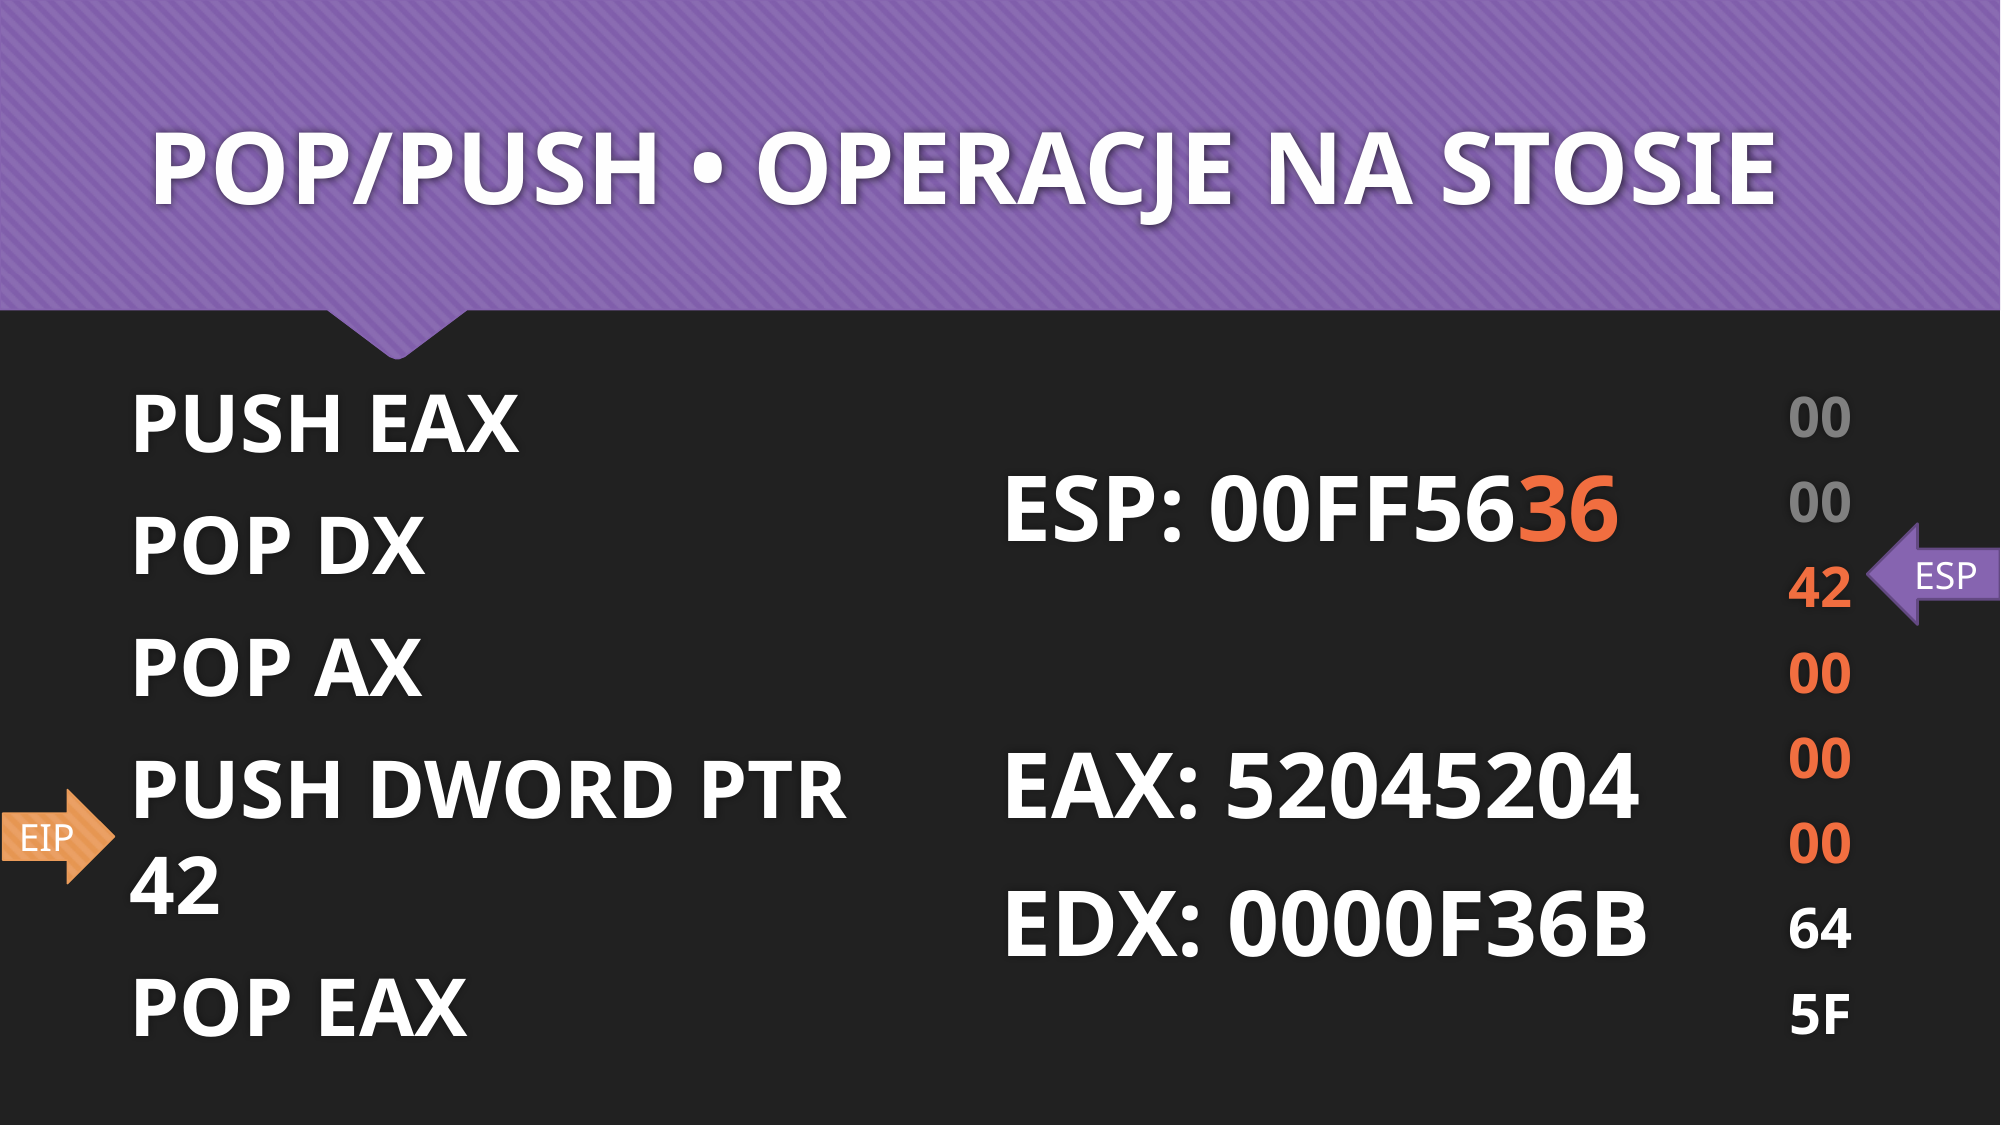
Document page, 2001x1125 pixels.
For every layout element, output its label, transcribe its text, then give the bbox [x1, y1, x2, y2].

text_box ESP: 00FF5636 EAX: 52045204 EDX: 0000F36B [985, 365, 1717, 1060]
list PUSH EAX POP DX POP AX PUSH DWORD PTR 42 POP EAX [114, 365, 933, 1060]
text_box ESP [1866, 522, 2000, 626]
text_box 00 00 42 00 00 00 64 5F [1770, 365, 1868, 1061]
title POP/PUSH • OPERACJE NA STOSIE [132, 73, 1868, 233]
text_box EIP [1, 788, 116, 885]
